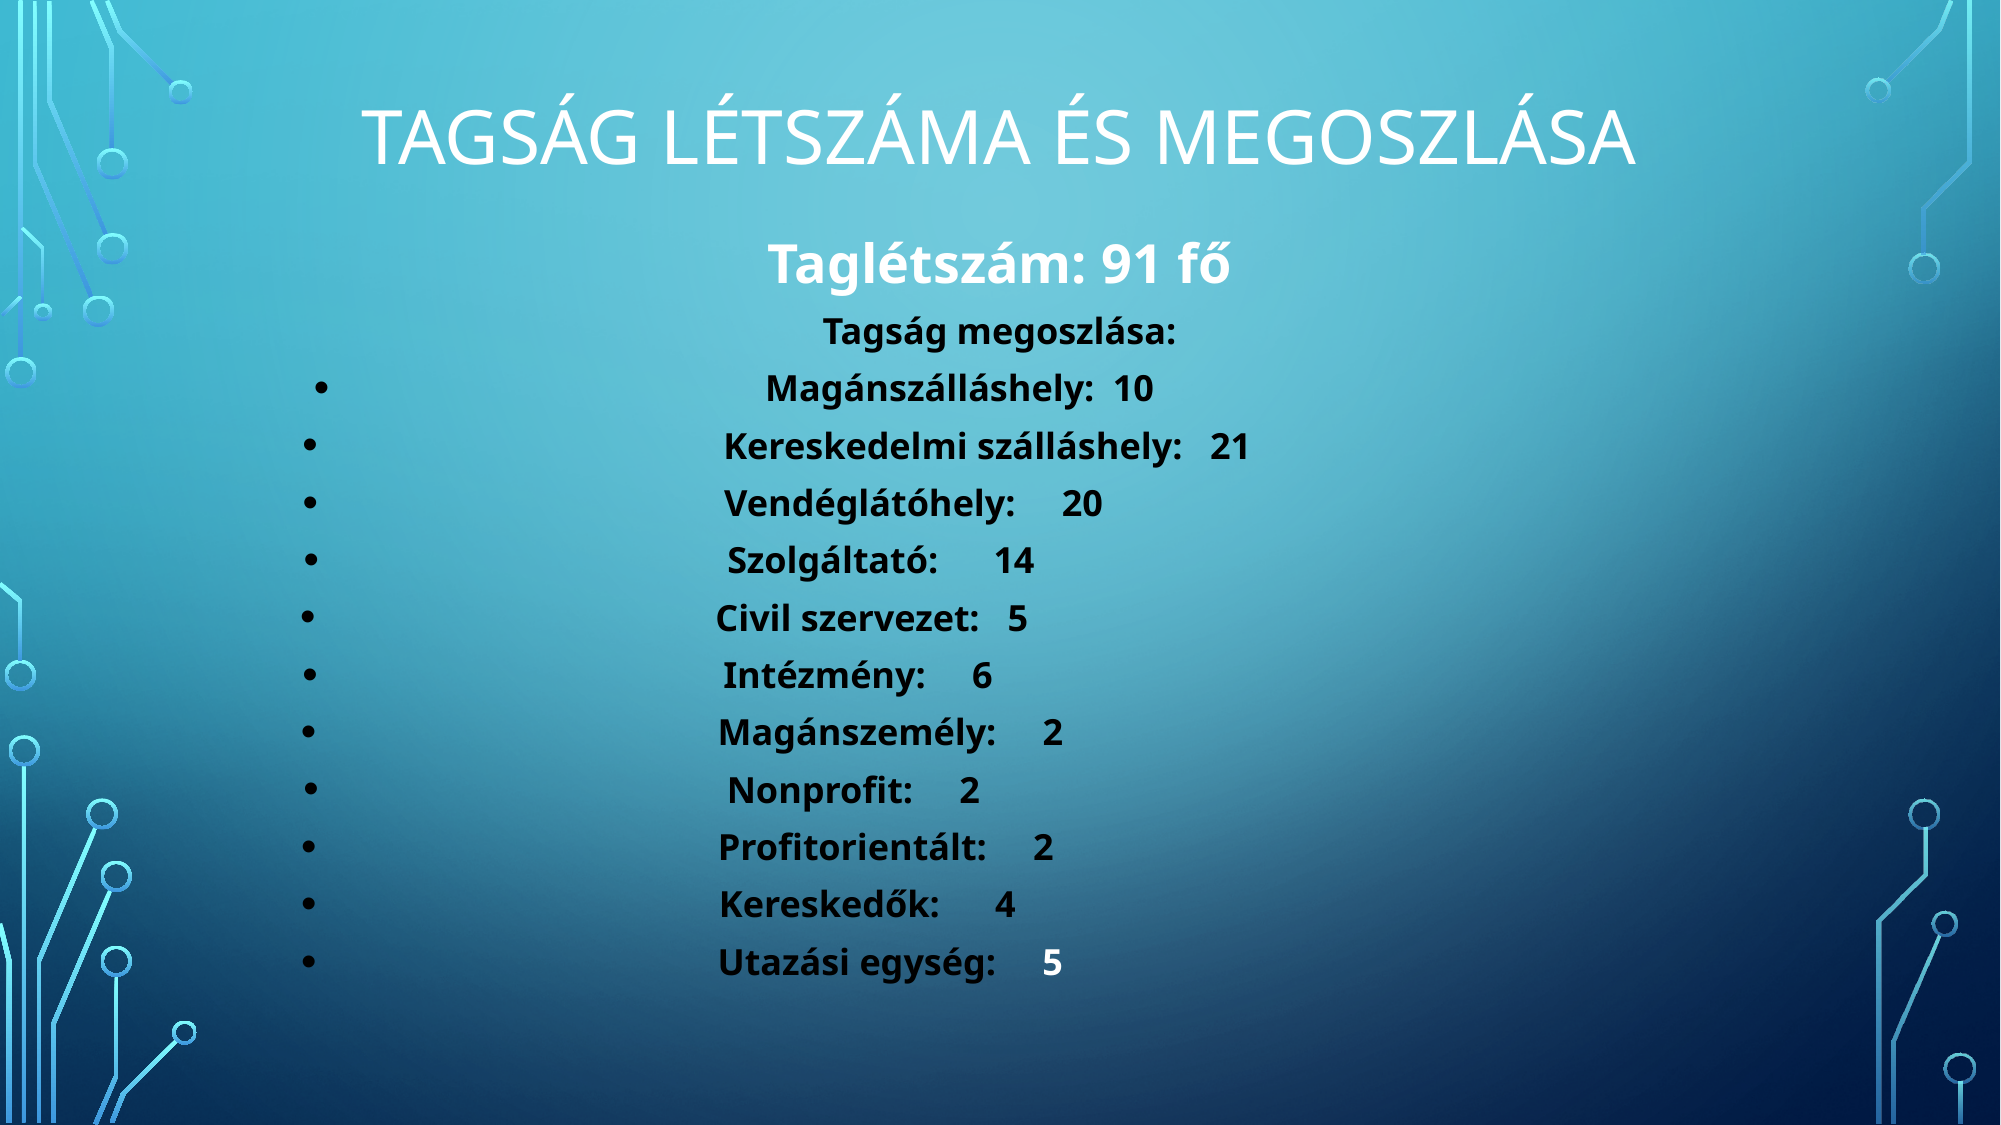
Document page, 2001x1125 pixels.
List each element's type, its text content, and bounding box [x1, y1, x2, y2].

list Taglétszám: 91 fő Tagság megoszlása: Magánszálláshely: 10 Kereskedelmi szálláshely: 21 Vendéglátóhely: 20 Szolgáltató: 14 Civil szervezet: 5 Intézmény: 6 Magánszemély: 2 Nonprofit: 2 Profitorientált: 2 Kereskedők: 4 Utazási egység: 5 [187, 209, 1813, 1038]
title Tagság létszáma és megoszlása [187, 71, 1813, 209]
